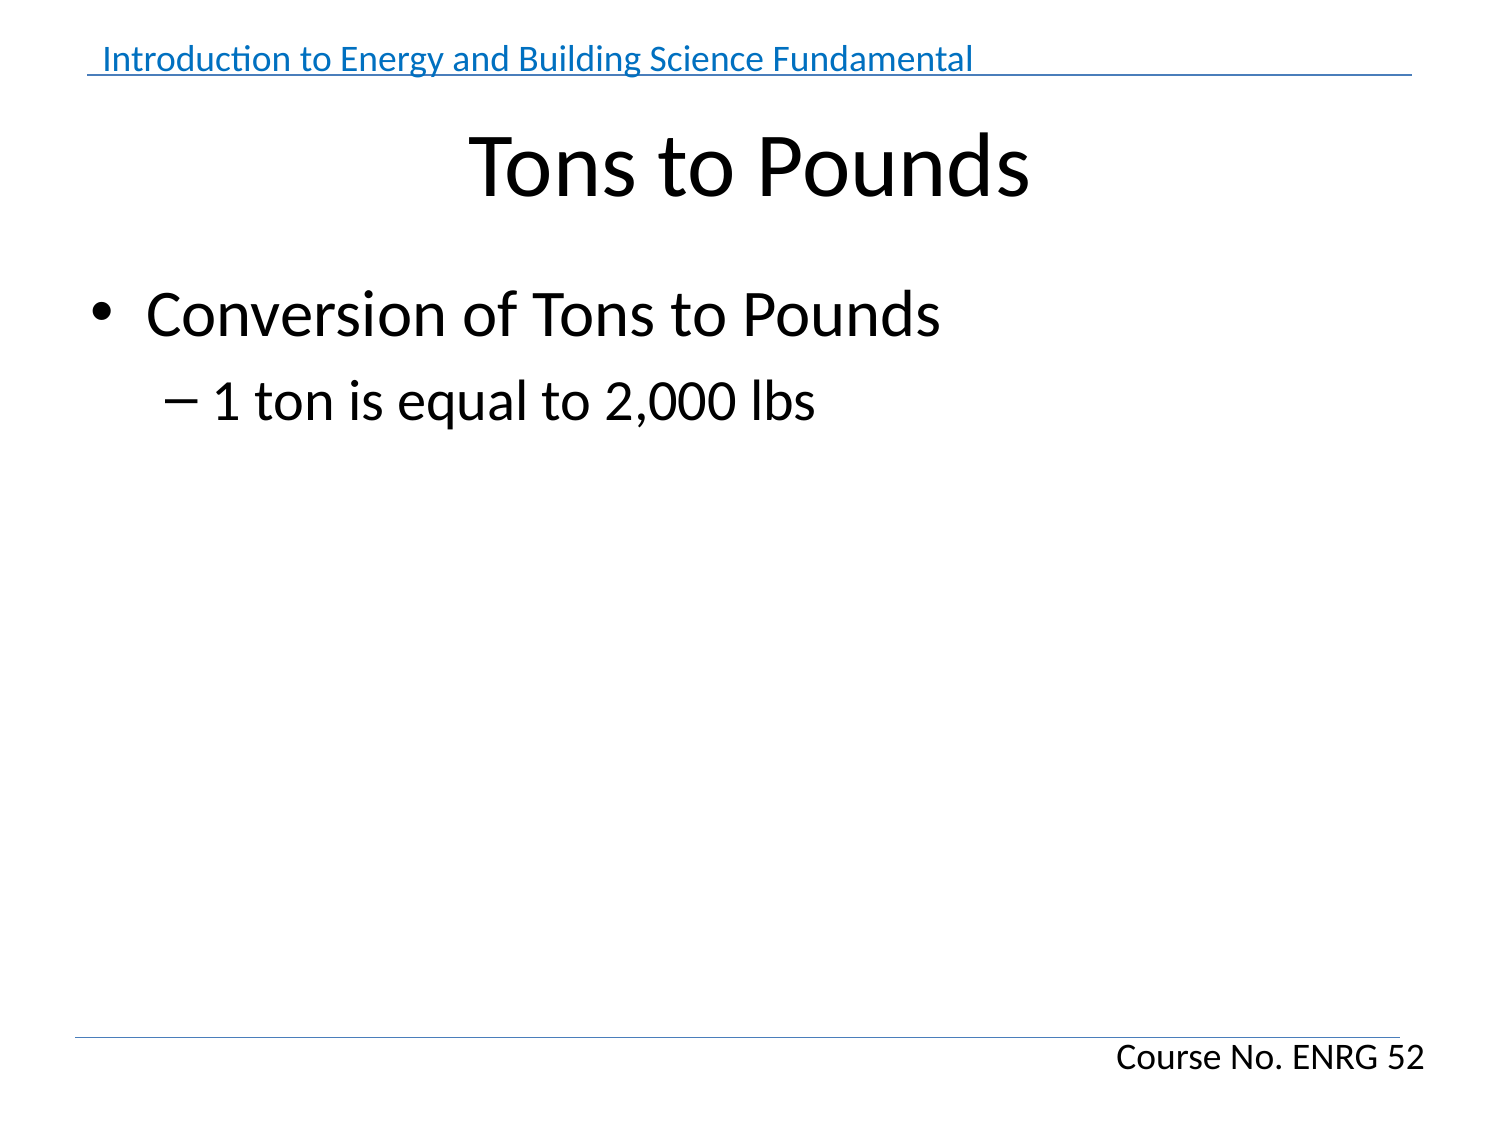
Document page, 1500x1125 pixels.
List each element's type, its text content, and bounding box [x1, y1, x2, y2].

list Conversion of Tons to Pounds 1 ton is equal to 2,000 lbs [75, 262, 1425, 1005]
title Tons to Pounds [75, 87, 1425, 233]
